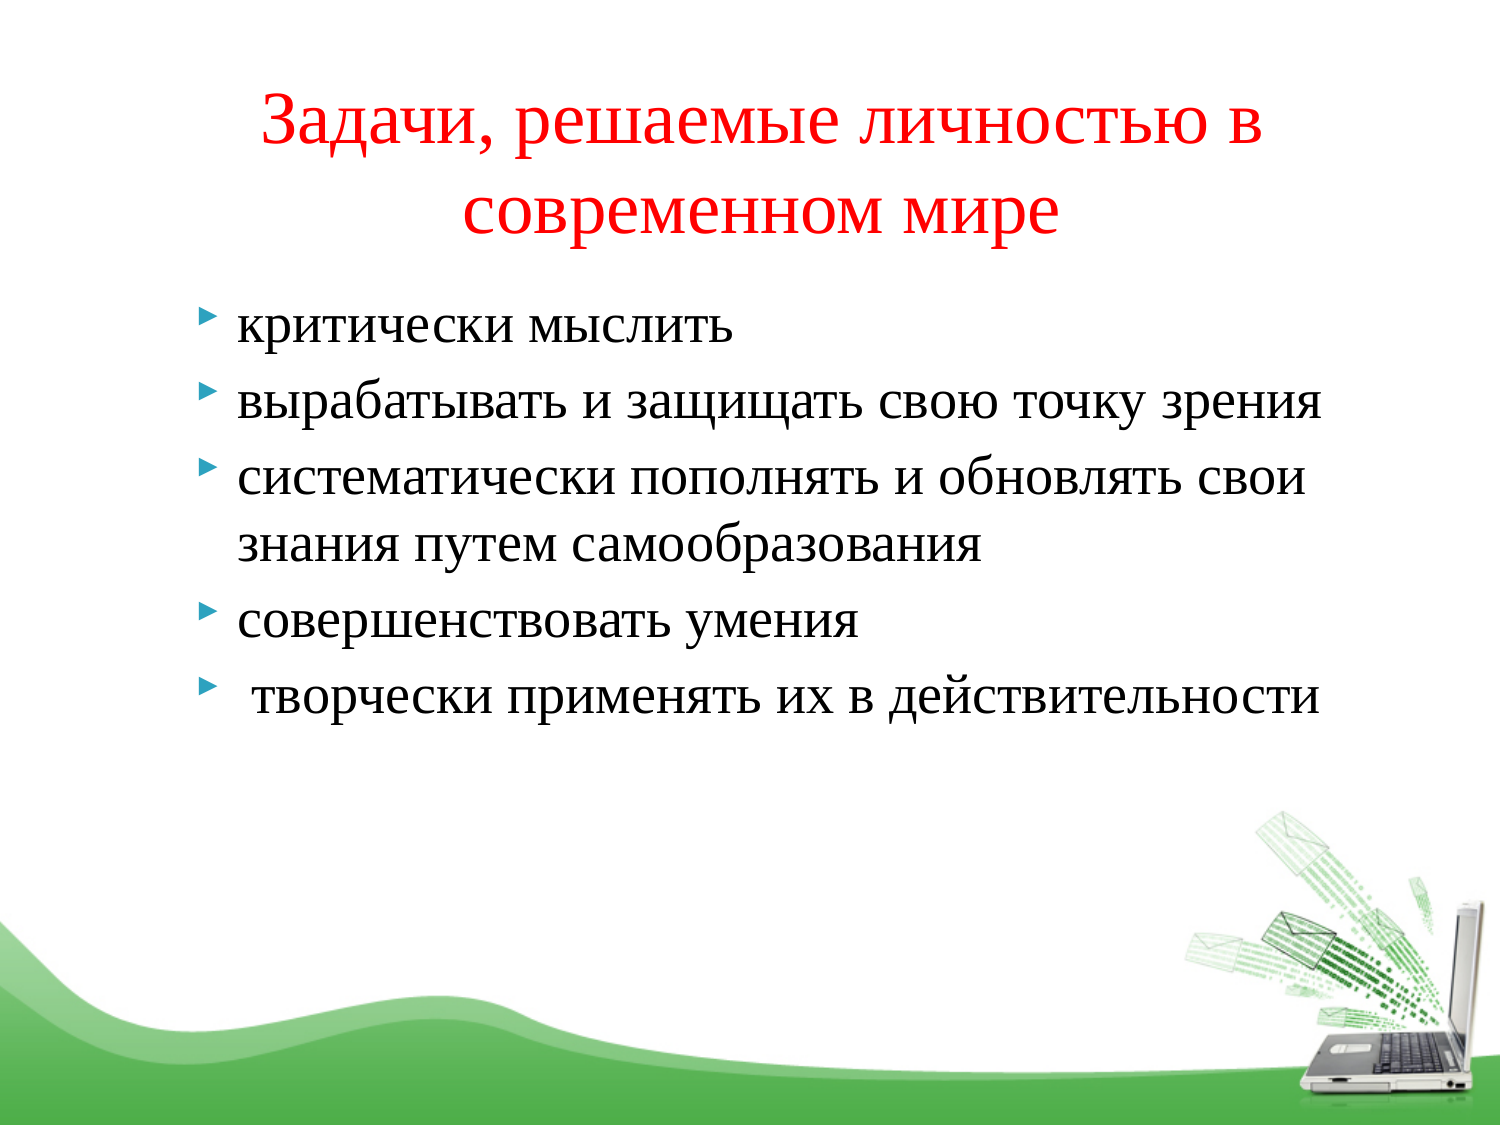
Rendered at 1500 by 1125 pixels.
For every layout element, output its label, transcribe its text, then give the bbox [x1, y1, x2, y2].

title Задачи, решаемые личностью в современном мире [162, 99, 1363, 218]
list критически мыслить вырабатывать и защищать свою точку зрения систематически пополнять и обновлять свои знания путем самообразования совершенствовать умения творчески применять их в действительности [162, 278, 1363, 925]
picture [0, 0, 1500, 1125]
